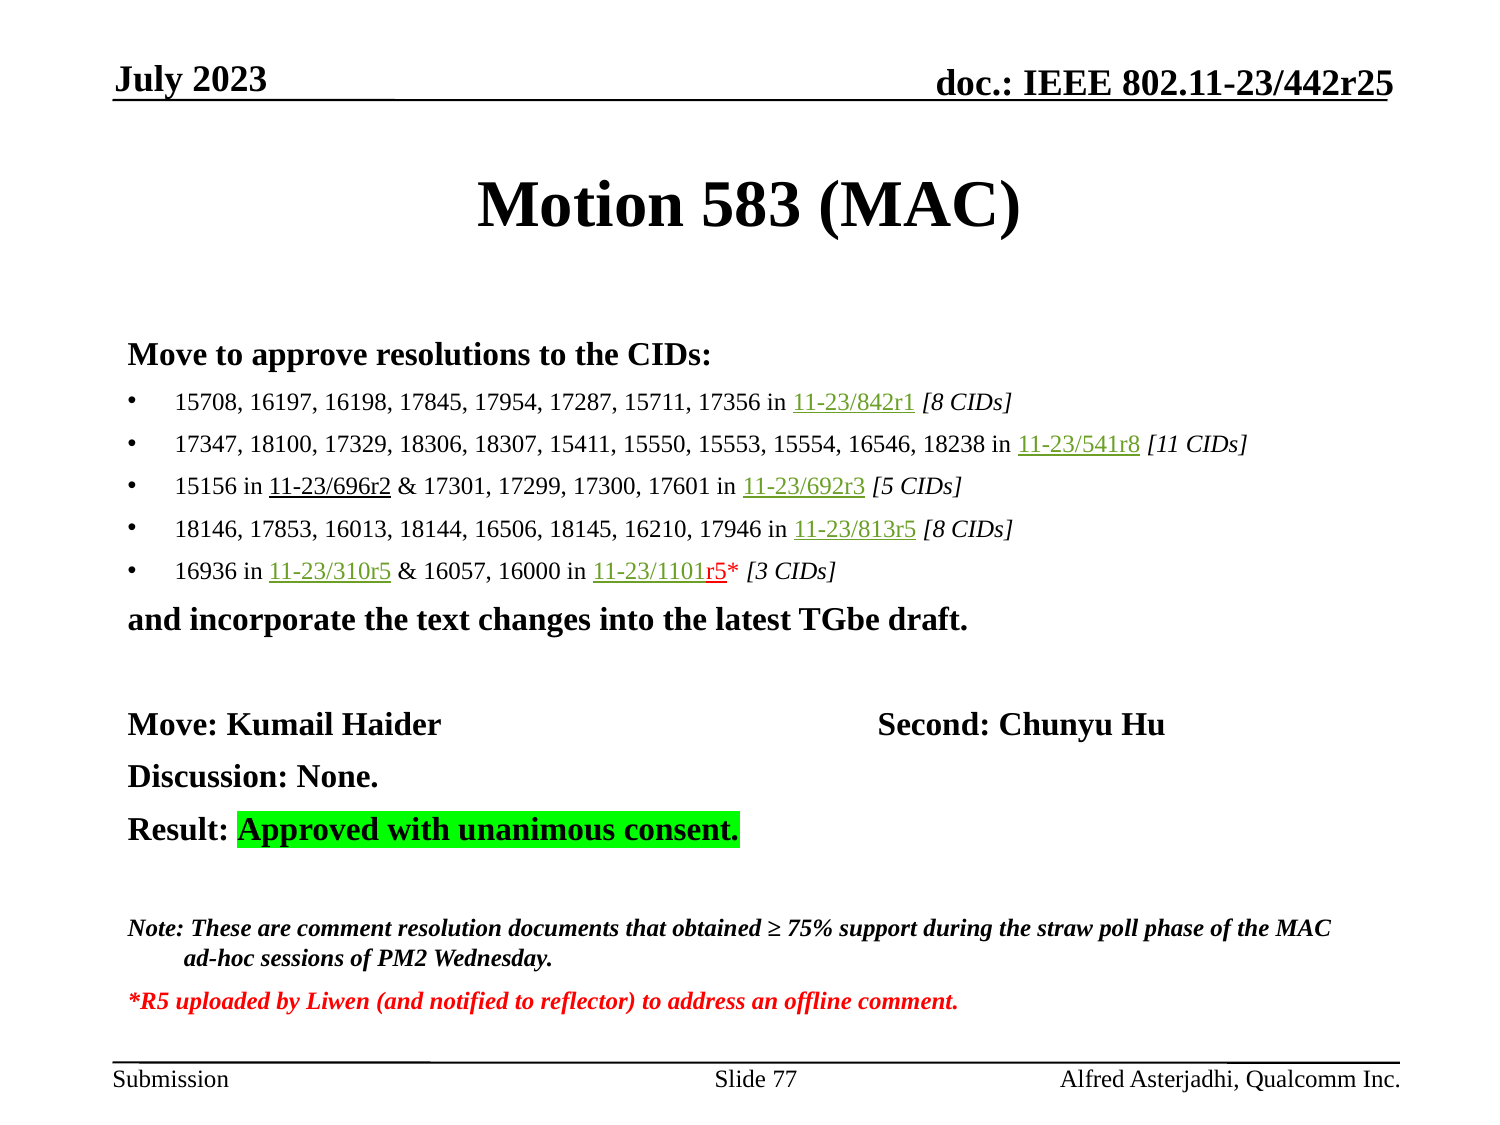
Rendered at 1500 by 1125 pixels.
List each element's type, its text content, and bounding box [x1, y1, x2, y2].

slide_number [114, 54, 423, 100]
slide_number Slide 77 [712, 1061, 800, 1123]
footer Alfred Asterjadhi, Qualcomm Inc. [878, 1061, 1402, 1093]
list Move to approve resolutions to the CIDs: 15708, 16197, 16198, 17845, 17954, 17287, 15711, 17356 in 11-23/842r1 [8 CIDs] 17347, 18100, 17329, 18306, 18307, 15411, 15550, 15553, 15554, 16546, 18238 in 11-23/541r8 [11 CIDs] 15156 in 11-23/696r2 & 17301, 17299, 17300, 17601 in 11-23/692r3 [5 CIDs] 18146, 17853, 16013, 18144, 16506, 18145, 16210, 17946 in 11-23/813r5 [8 CIDs] 16936 in 11-23/310r5 & 16057, 16000 in 11-23/1101r5* [3 CIDs] and incorporate the text changes into the latest TGbe draft. Move: Kumail Haider Second: Chunyu Hu Discussion: None. Result: Approved with unanimous consent. Note: These are comment resolution documents that obtained ≥ 75% support during the straw poll phase of the MAC ad-hoc sessions of PM2 Wednesday. *R5 uploaded by Liwen (and notified to reflector) to address an offline comment. [112, 324, 1388, 1063]
title Motion 583 (MAC) [112, 112, 1388, 288]
